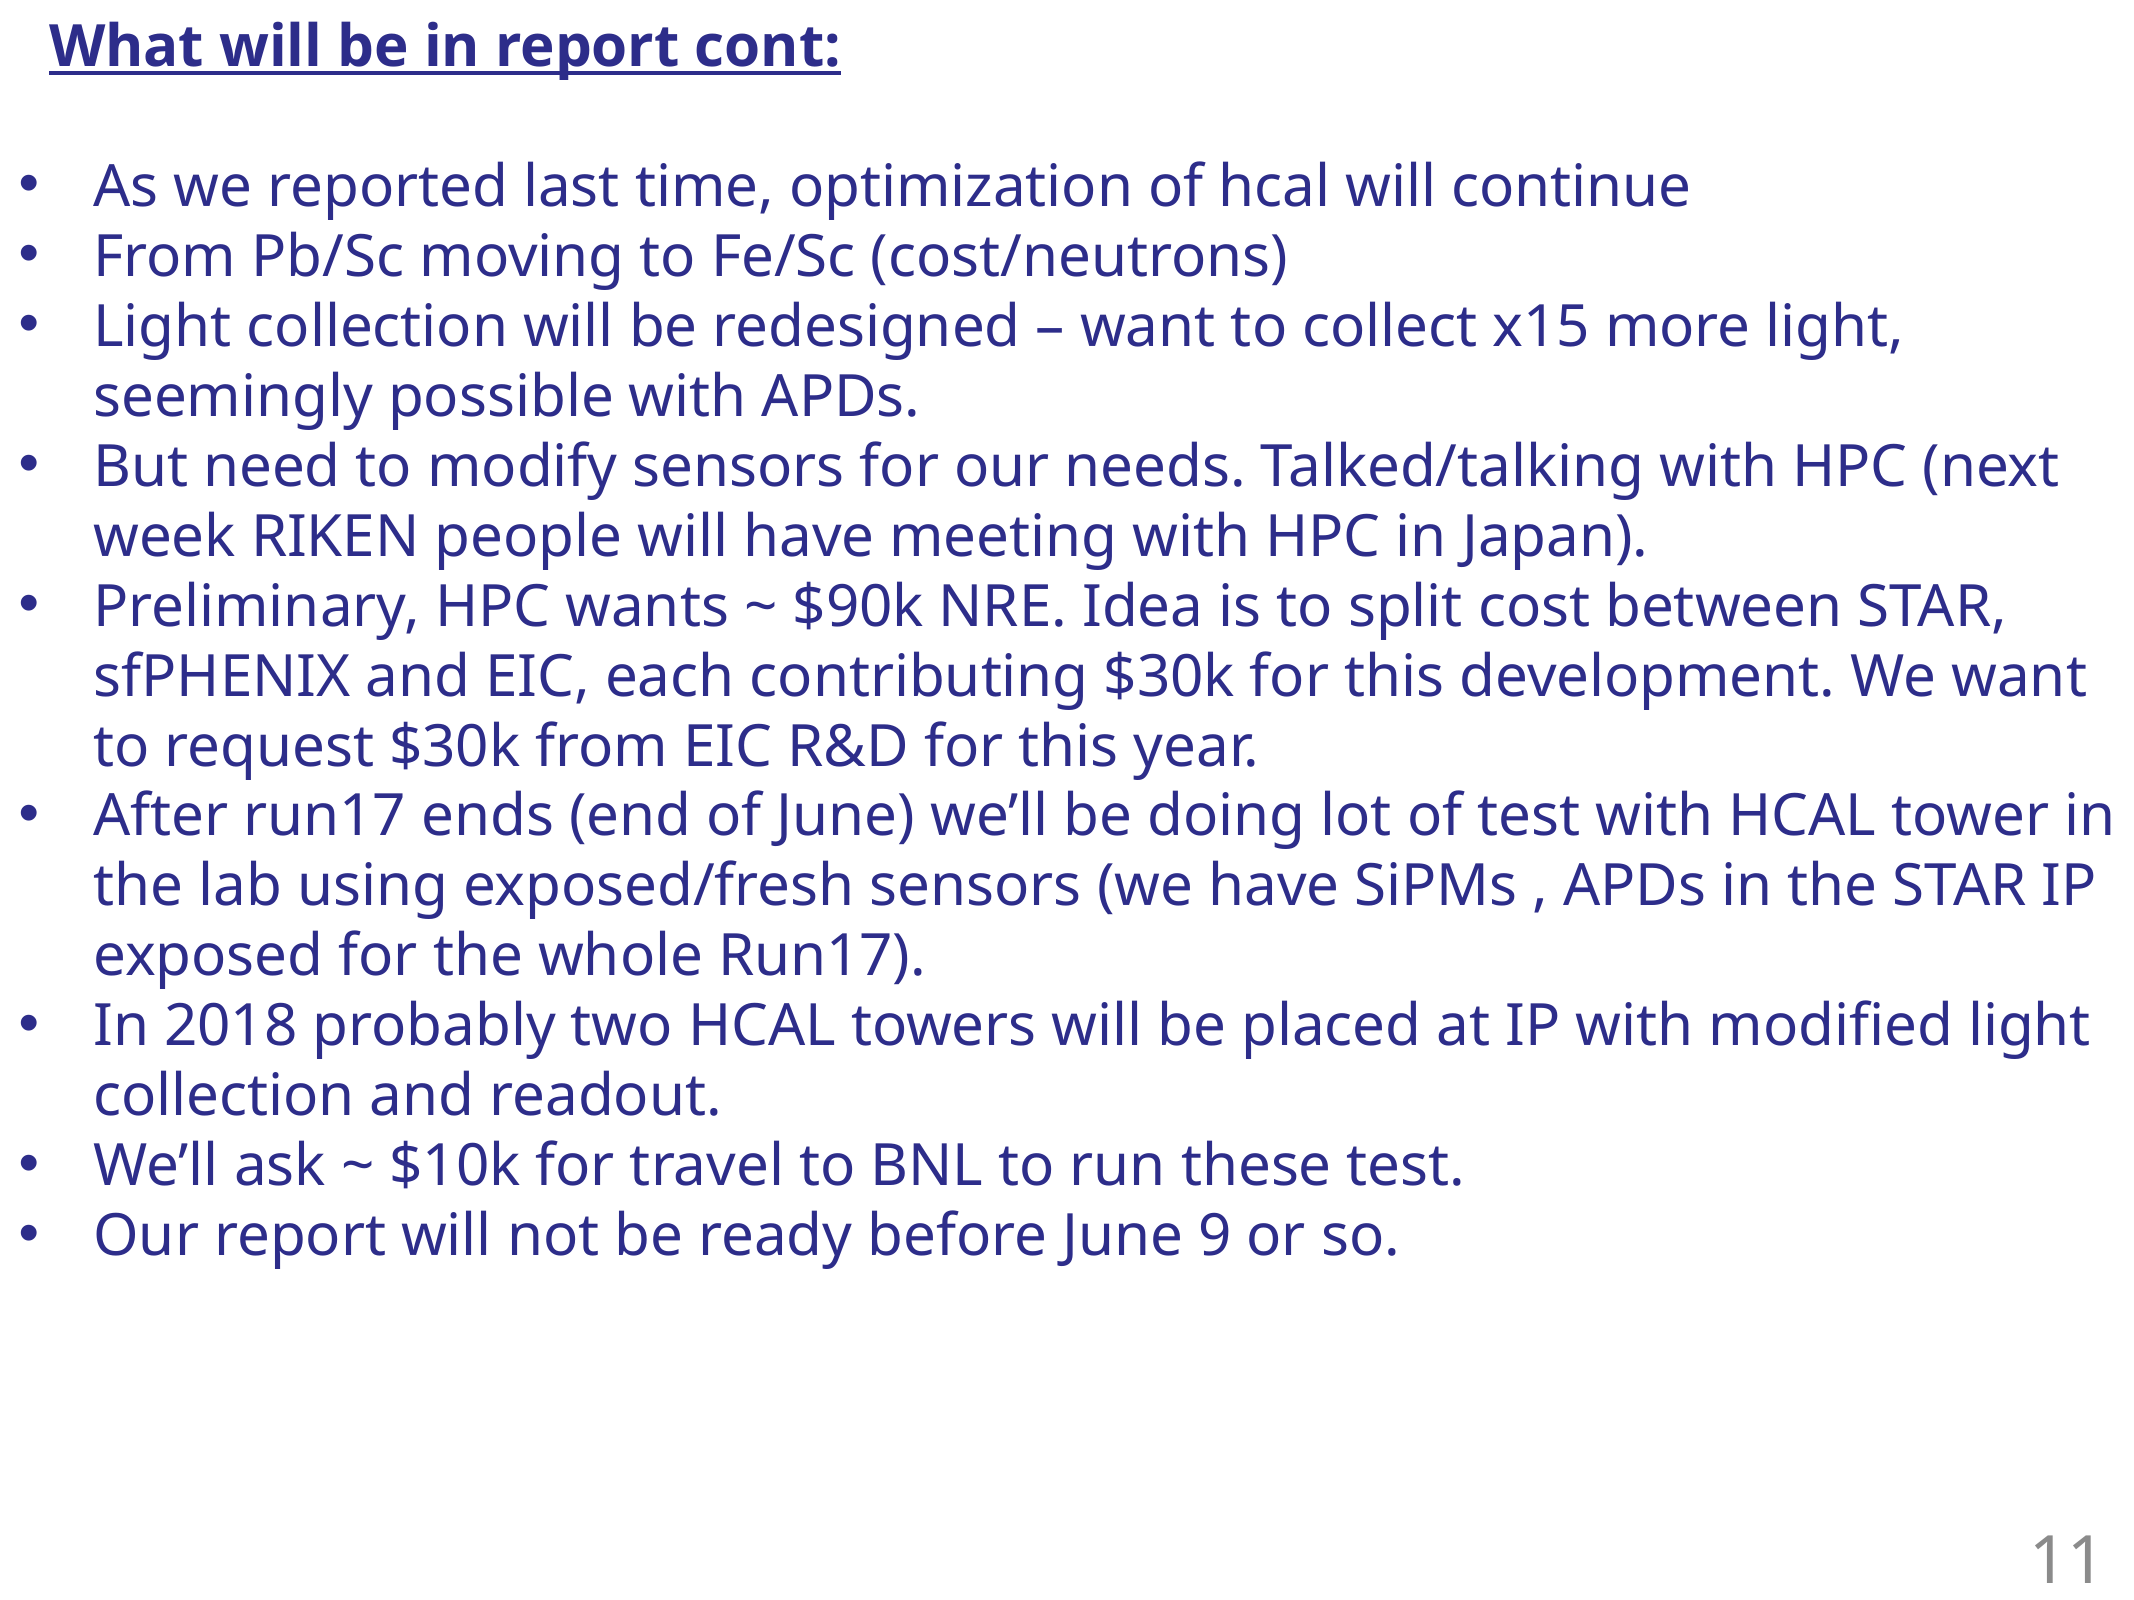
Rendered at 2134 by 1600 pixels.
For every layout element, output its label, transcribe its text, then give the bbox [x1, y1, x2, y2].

text_box 11 [1985, 1514, 2128, 1600]
text_box What will be in report cont: As we reported last time, optimization of hcal will continue From Pb/Sc moving to Fe/Sc (cost/neutrons) Light collection will be redesigned – want to collect x15 more light, seemingly possible with APDs. But need to modify sensors for our needs. Talked/talking with HPC (next week RIKEN people will have meeting with HPC in Japan). Preliminary, HPC wants ~ $90k NRE. Idea is to split cost between STAR, sfPHENIX and EIC, each contributing $30k for this development. We want to request $30k from EIC R&D for this year. After run17 ends (end of June) we’ll be doing lot of test with HCAL tower in the lab using exposed/fresh sensors (we have SiPMs , APDs in the STAR IP exposed for the whole Run17). In 2018 probably two HCAL towers will be placed at IP with modified light collection and readout. We’ll ask ~ $10k for travel to BNL to run these test. Our report will not be ready before June 9 or so. [3, 0, 2134, 1275]
